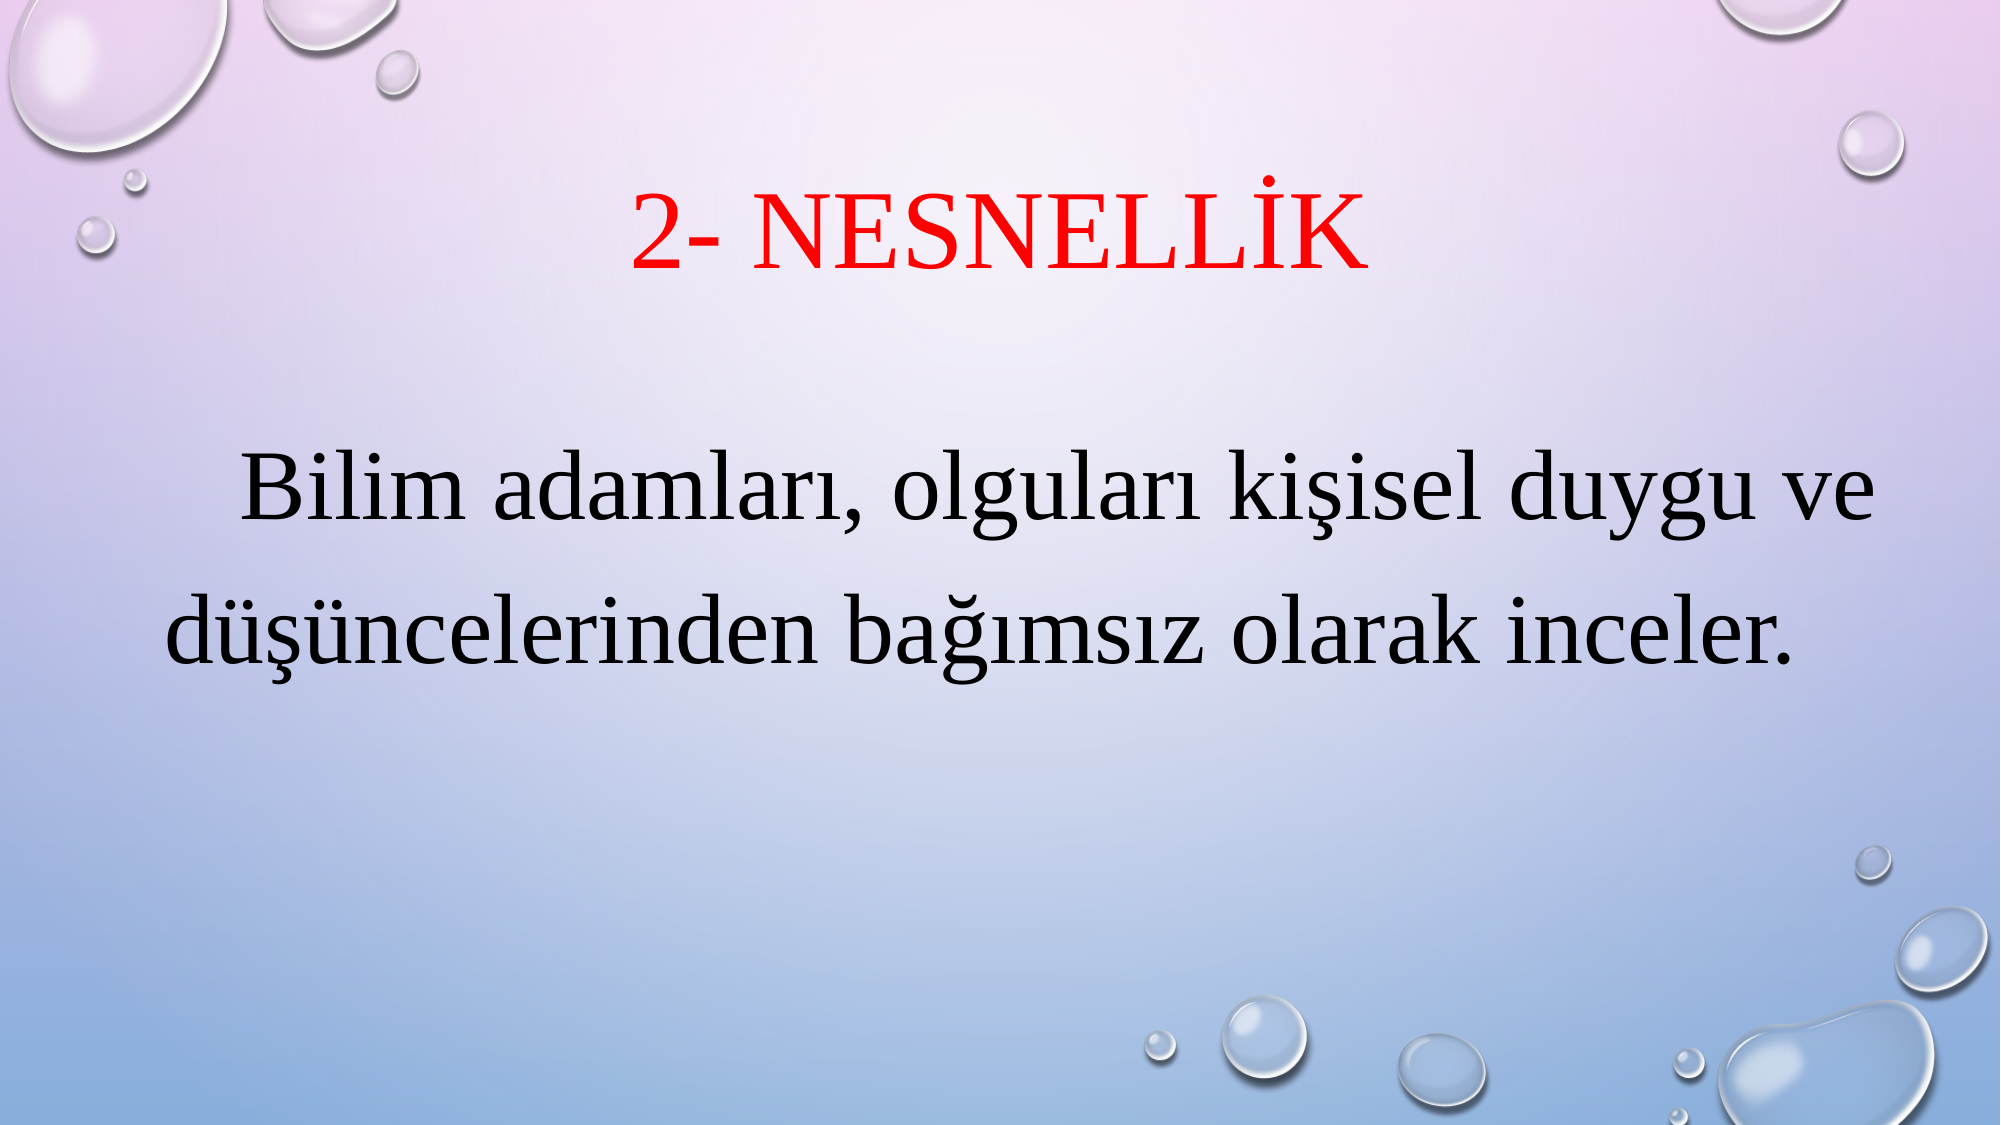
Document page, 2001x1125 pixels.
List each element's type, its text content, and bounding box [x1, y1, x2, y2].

title 2- nesnellik [149, 101, 1851, 364]
list Bilim adamları, olguları kişisel duygu ve düşüncelerinden bağımsız olarak inceler. [149, 388, 1920, 950]
picture [0, 0, 2000, 1125]
